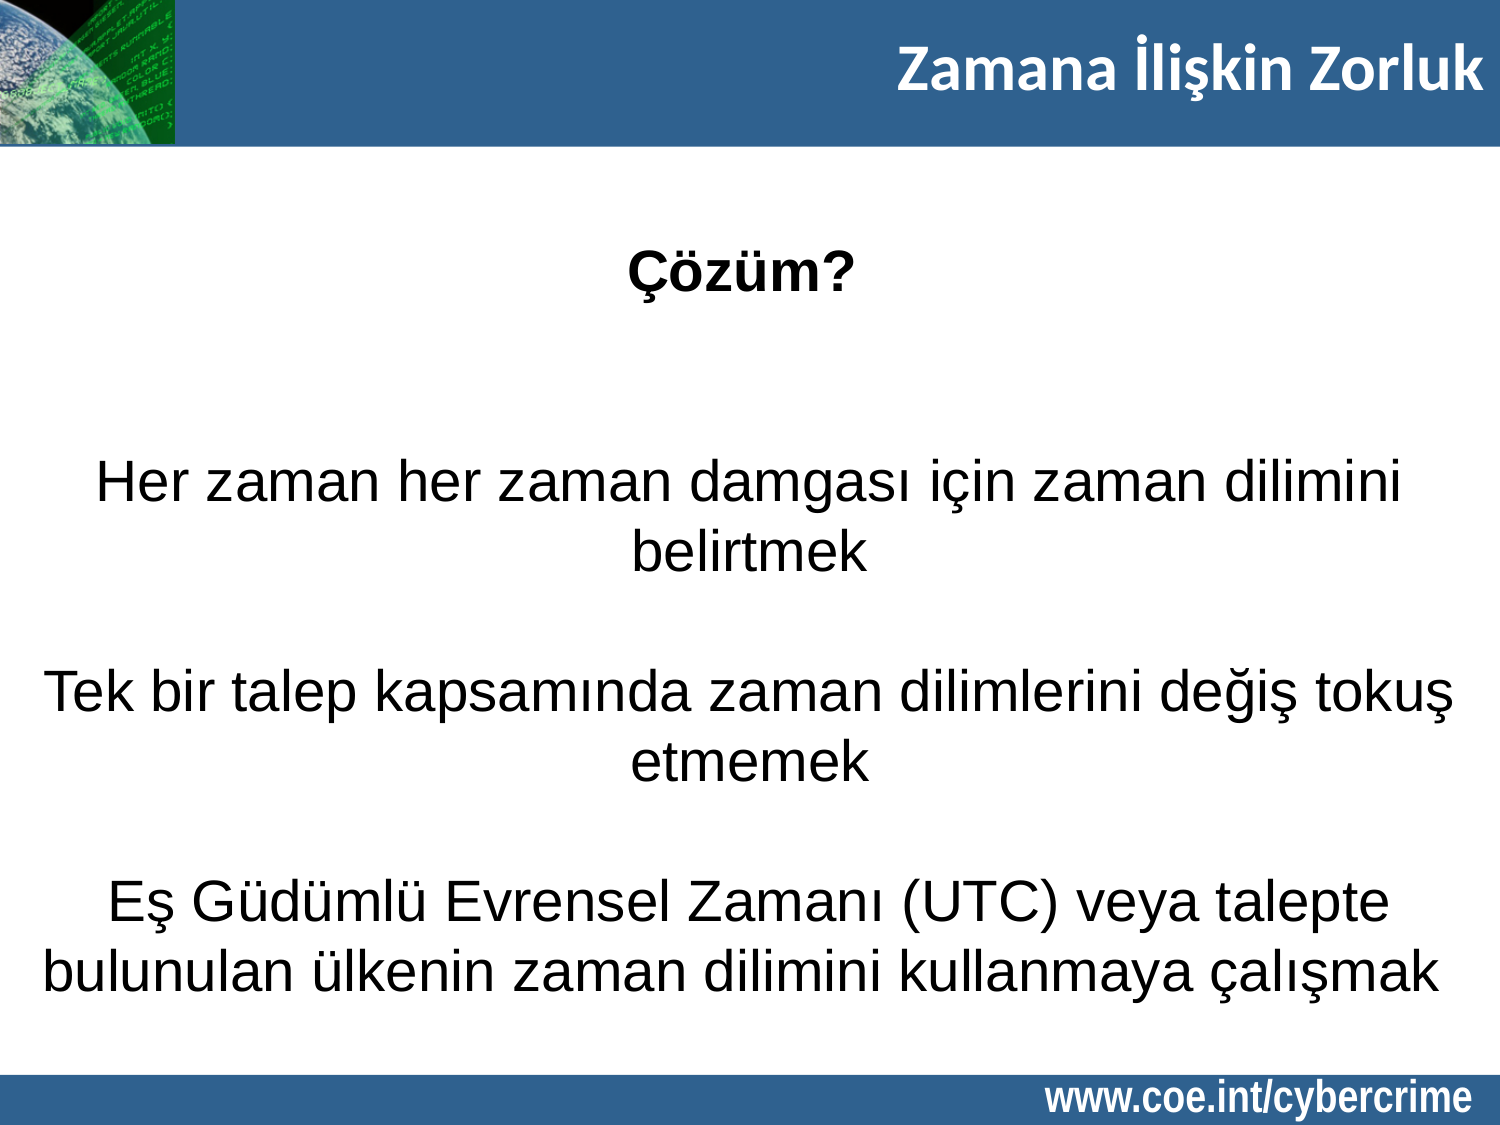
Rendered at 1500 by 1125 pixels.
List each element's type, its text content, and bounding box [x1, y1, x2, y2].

picture [0, 0, 175, 144]
text_box www.coe.int/cybercrime [1030, 1059, 1500, 1125]
text_box Çözüm? Her zaman her zaman damgası için zaman dilimini belirtmek Tek bir talep kapsamında zaman dilimlerini değiş tokuş etmemek Eş Güdümlü Evrensel Zamanı (UTC) veya talepte bulunulan ülkenin zaman dilimini kullanmaya çalışmak [19, 156, 1481, 1011]
text_box [0, 1073, 1030, 1125]
text_box Zamana İlişkin Zorluk [177, 0, 1500, 149]
